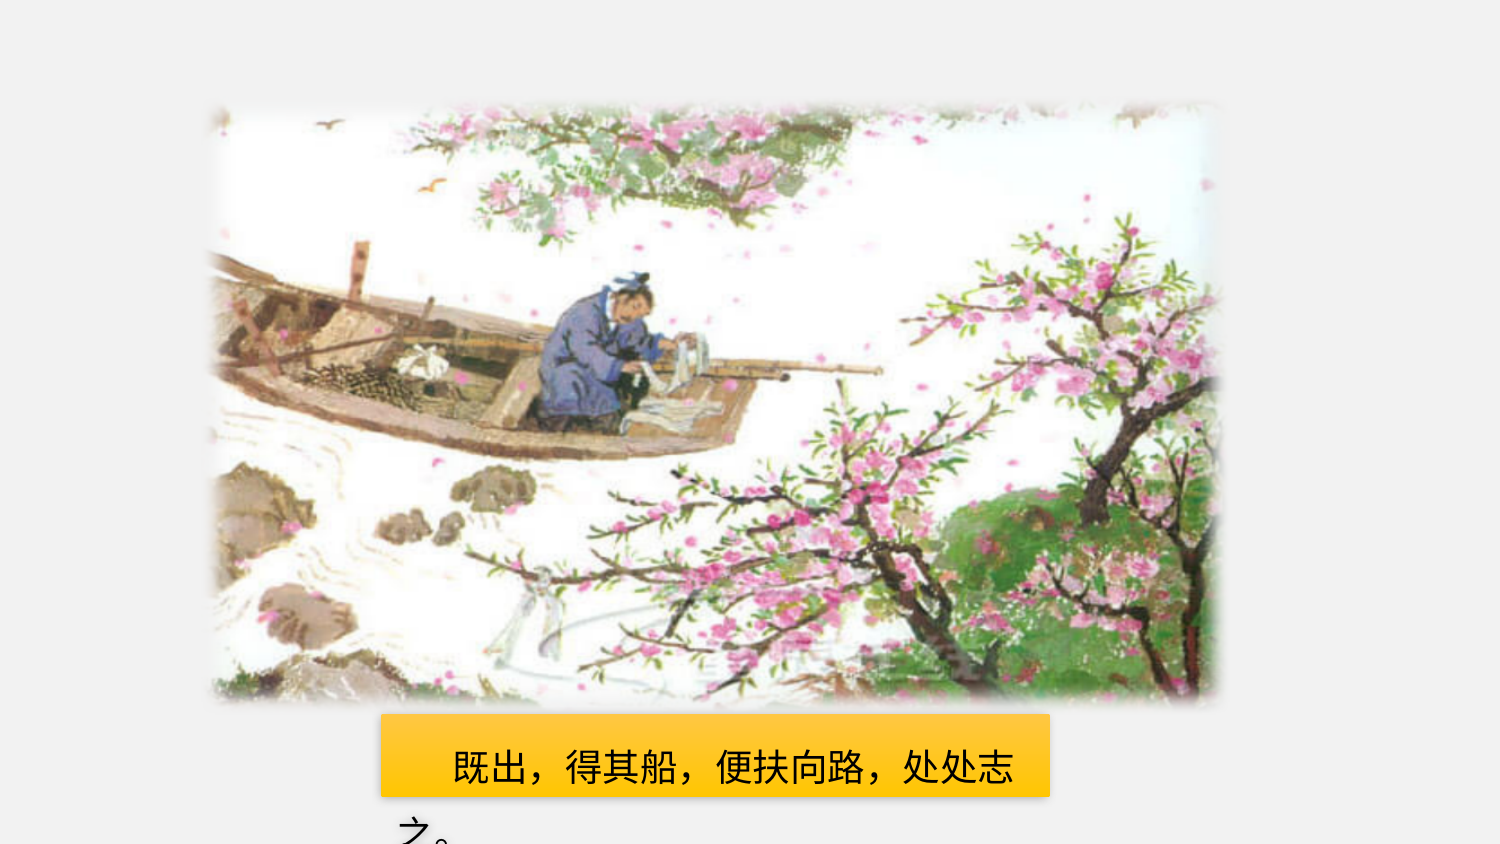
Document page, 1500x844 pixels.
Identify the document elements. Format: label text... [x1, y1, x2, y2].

text_box 既出，得其船，便扶向路，处处志之。 [381, 715, 1050, 797]
picture [201, 96, 1230, 715]
